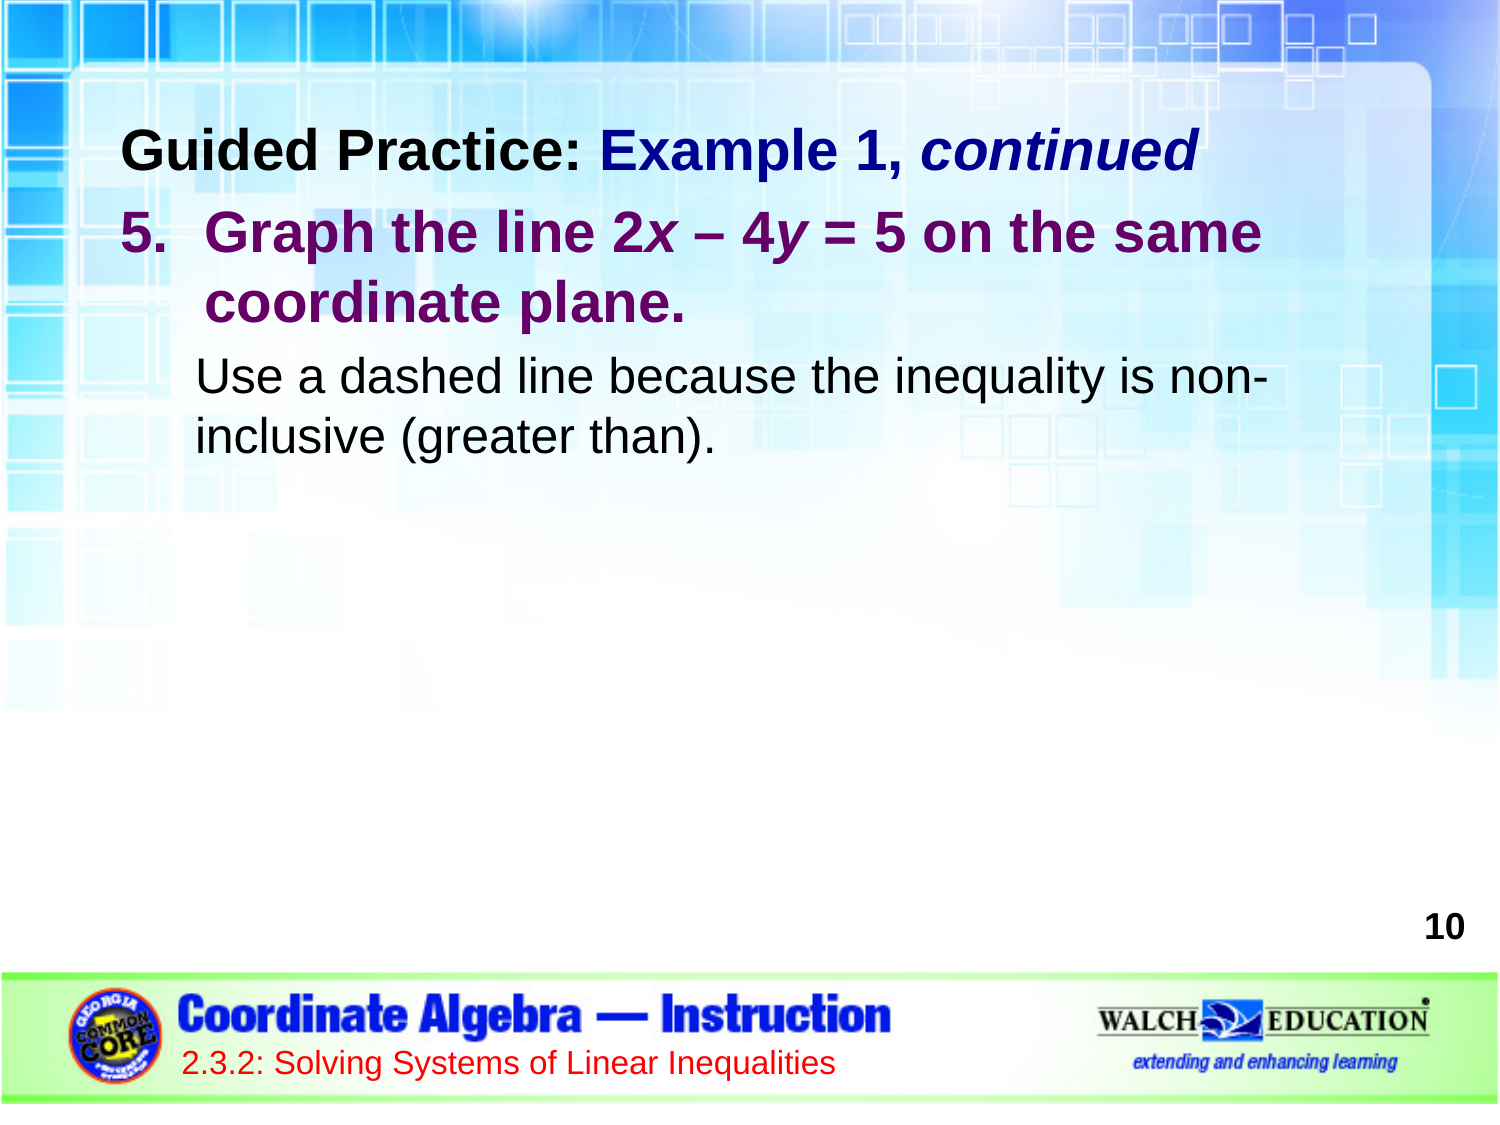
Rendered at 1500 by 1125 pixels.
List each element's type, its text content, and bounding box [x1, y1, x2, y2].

picture [1, 0, 1500, 1104]
list 2.3.2: Solving Systems of Linear Inequalities [166, 1033, 1074, 1078]
subtitle Guided Practice: Example 1, continued Graph the line 2x – 4y = 5 on the same coordinate plane. Use a dashed line because the inequality is non-inclusive (greater than). [105, 105, 1394, 925]
slide_number 10 [1361, 901, 1481, 949]
